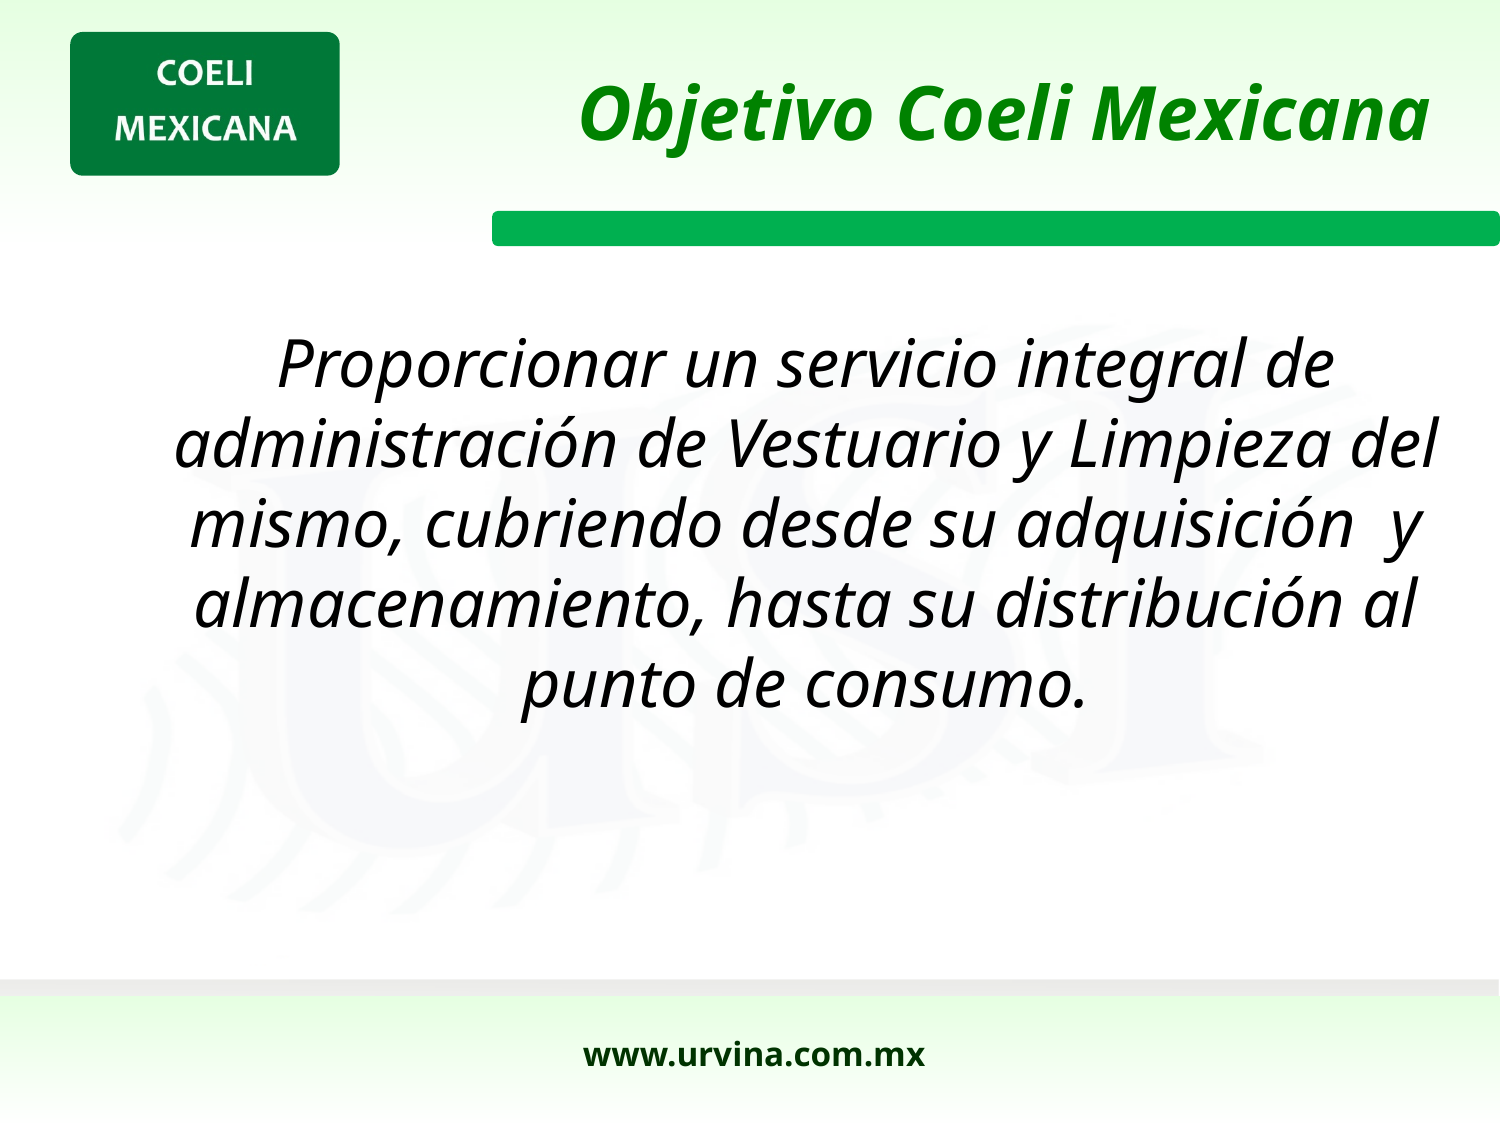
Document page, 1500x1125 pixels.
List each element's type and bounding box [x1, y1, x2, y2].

text_box [0, 0, 1500, 1125]
